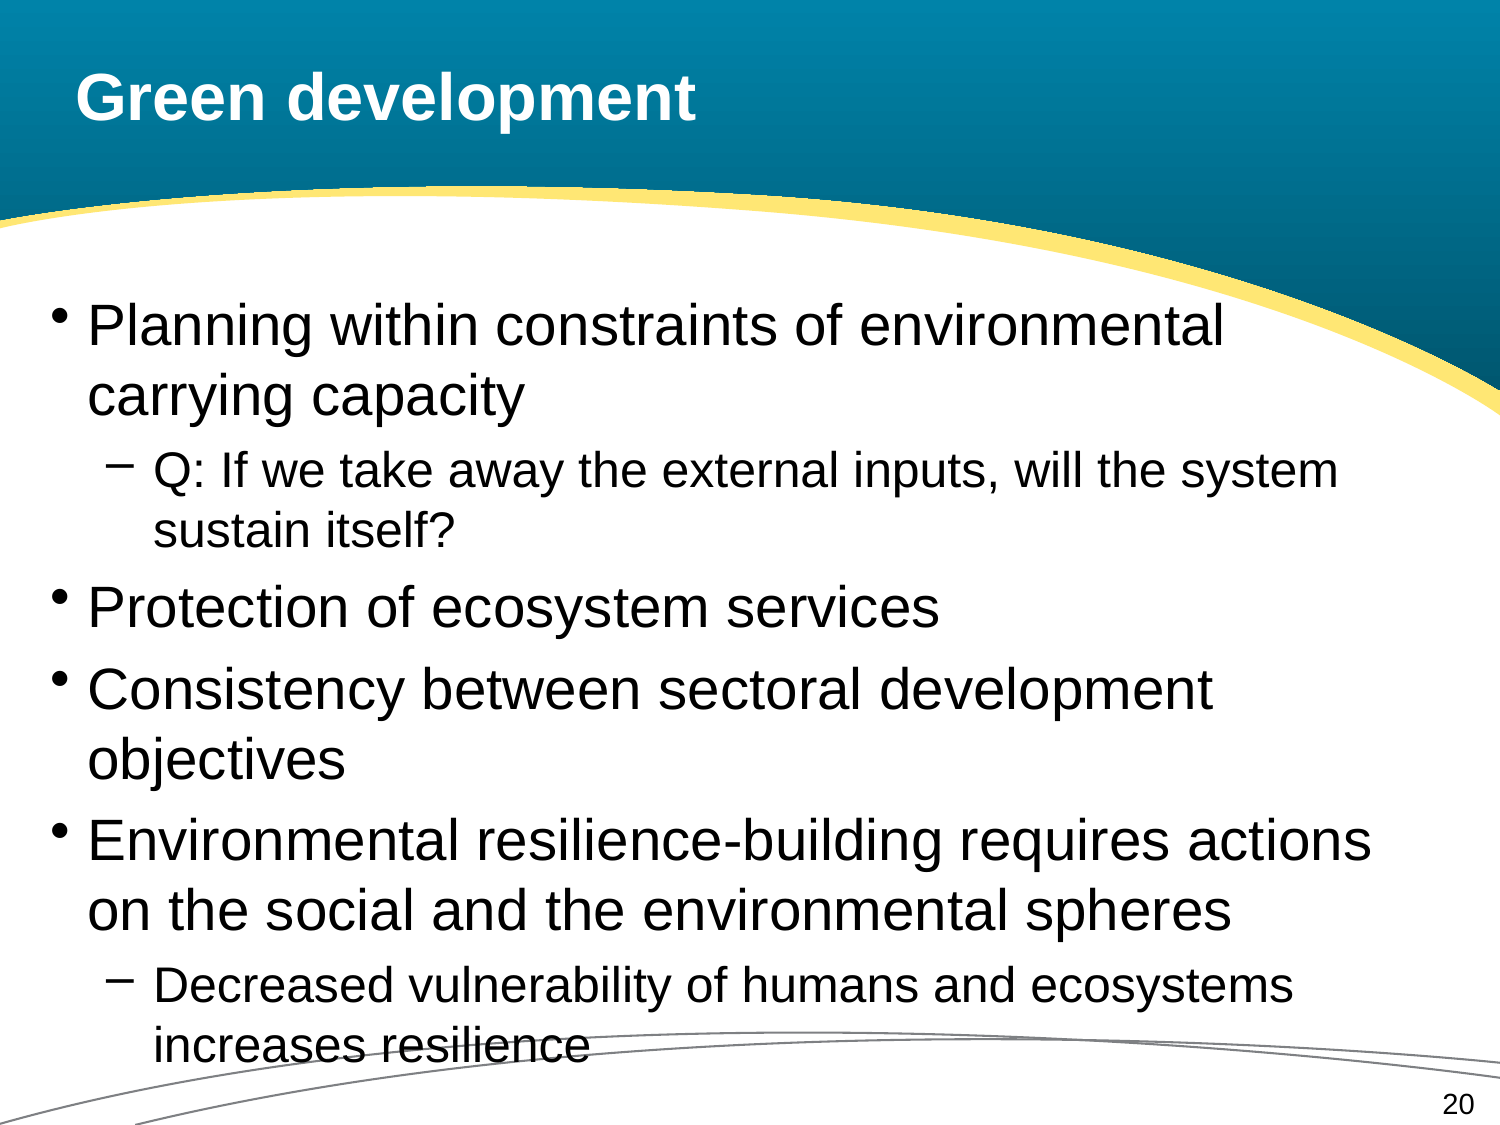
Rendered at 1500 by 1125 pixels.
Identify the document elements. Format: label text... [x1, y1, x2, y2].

list Planning within constraints of environmental carrying capacity Q: If we take away the external inputs, will the system sustain itself? Protection of ecosystem services Consistency between sectoral development objectives Environmental resilience-building requires actions on the social and the environmental spheres Decreased vulnerability of humans and ecosystems increases resilience [49, 287, 1451, 1076]
slide_number 20 [1124, 1084, 1476, 1113]
title Green development [74, 0, 1476, 188]
